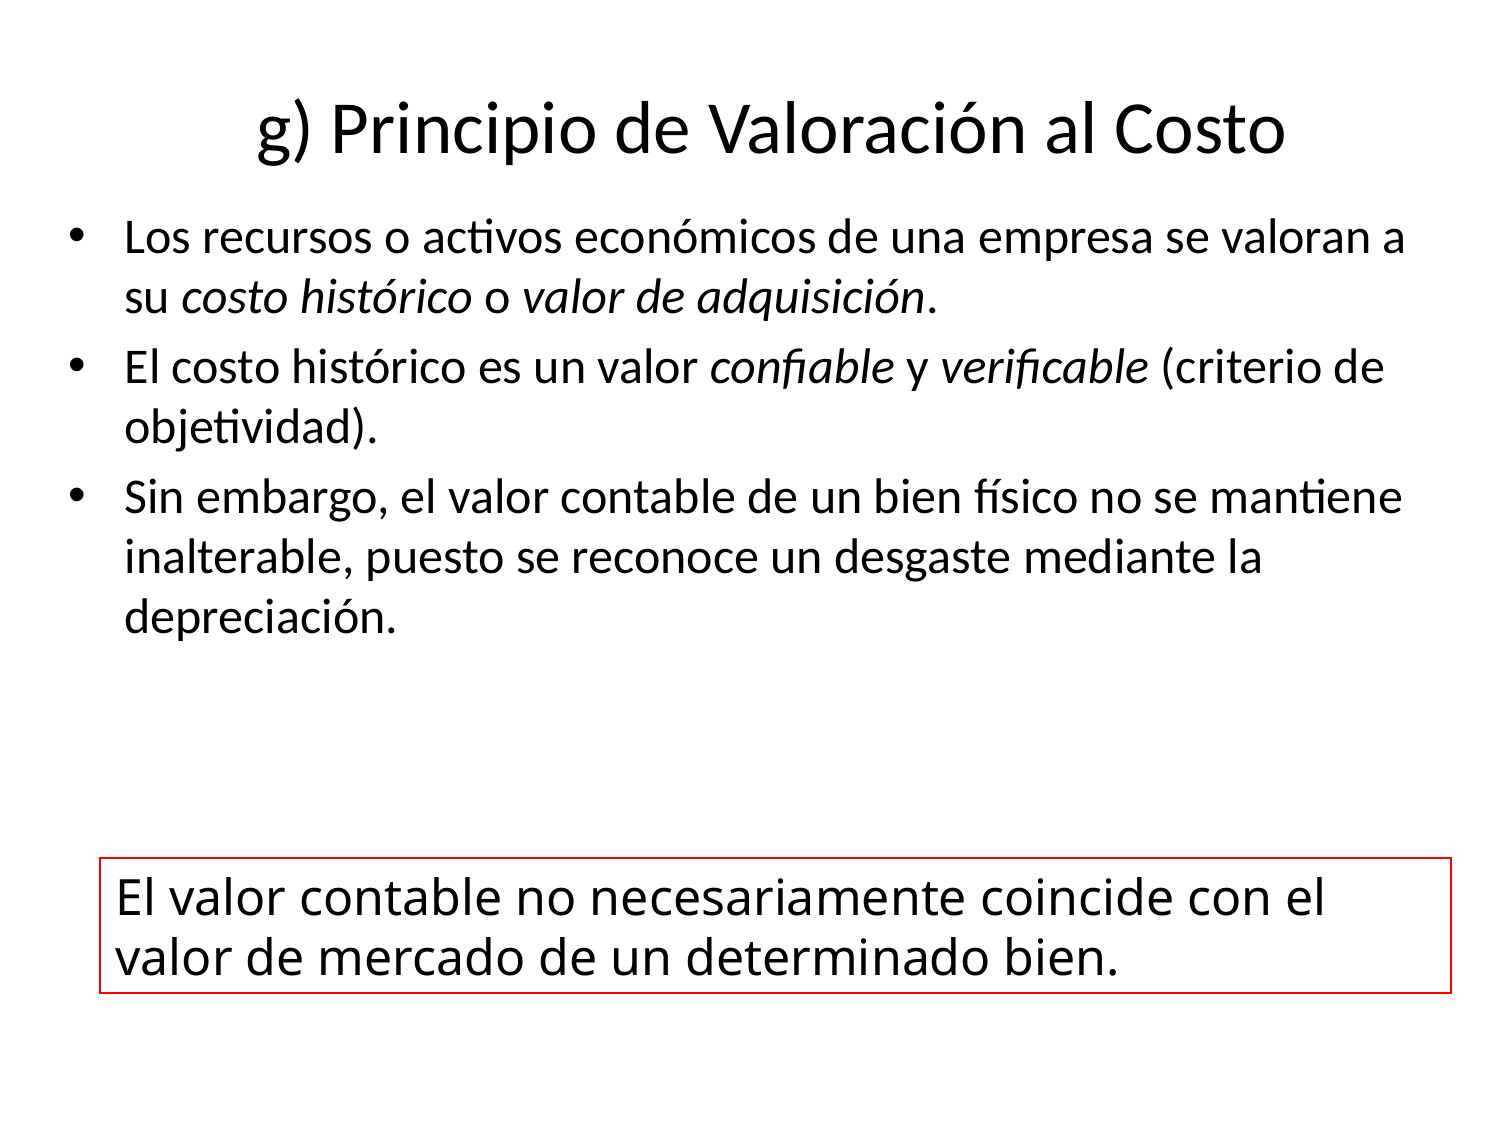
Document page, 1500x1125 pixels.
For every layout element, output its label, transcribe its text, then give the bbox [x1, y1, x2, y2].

list Los recursos o activos económicos de una empresa se valoran a su costo histórico o valor de adquisición. El costo histórico es un valor confiable y verificable (criterio de objetividad). Sin embargo, el valor contable de un bien físico no se mantiene inalterable, puesto se reconoce un desgaste mediante la depreciación. [53, 196, 1469, 858]
text_box El valor contable no necesariamente coincide con el valor de mercado de un determinado bien. [100, 857, 1452, 993]
title g) Principio de Valoración al Costo [76, 42, 1468, 196]
